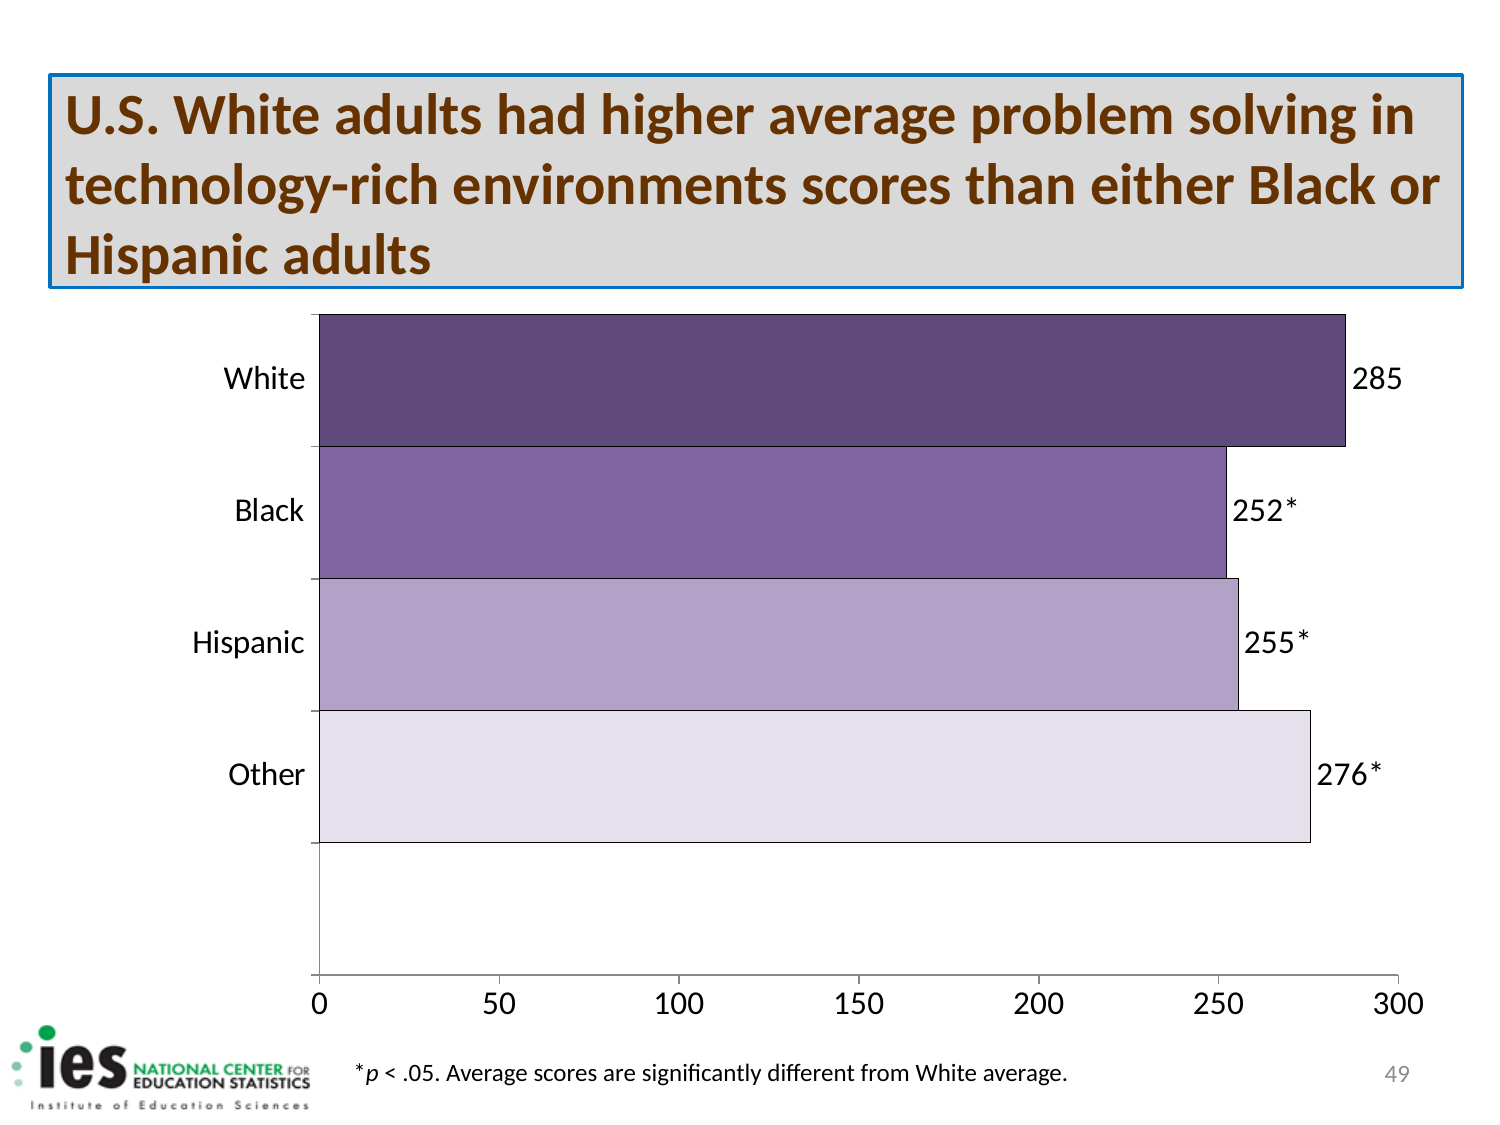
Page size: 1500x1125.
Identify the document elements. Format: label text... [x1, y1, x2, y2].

text_box *p < .05. Average scores are significantly different from White average. [341, 1049, 1289, 1094]
slide_number 49 [1074, 1046, 1425, 1103]
title U.S. White adults had higher average problem solving in technology-rich environments scores than either Black or Hispanic adults [50, 75, 1463, 288]
picture [0, 1011, 337, 1125]
chart [166, 299, 1451, 1038]
